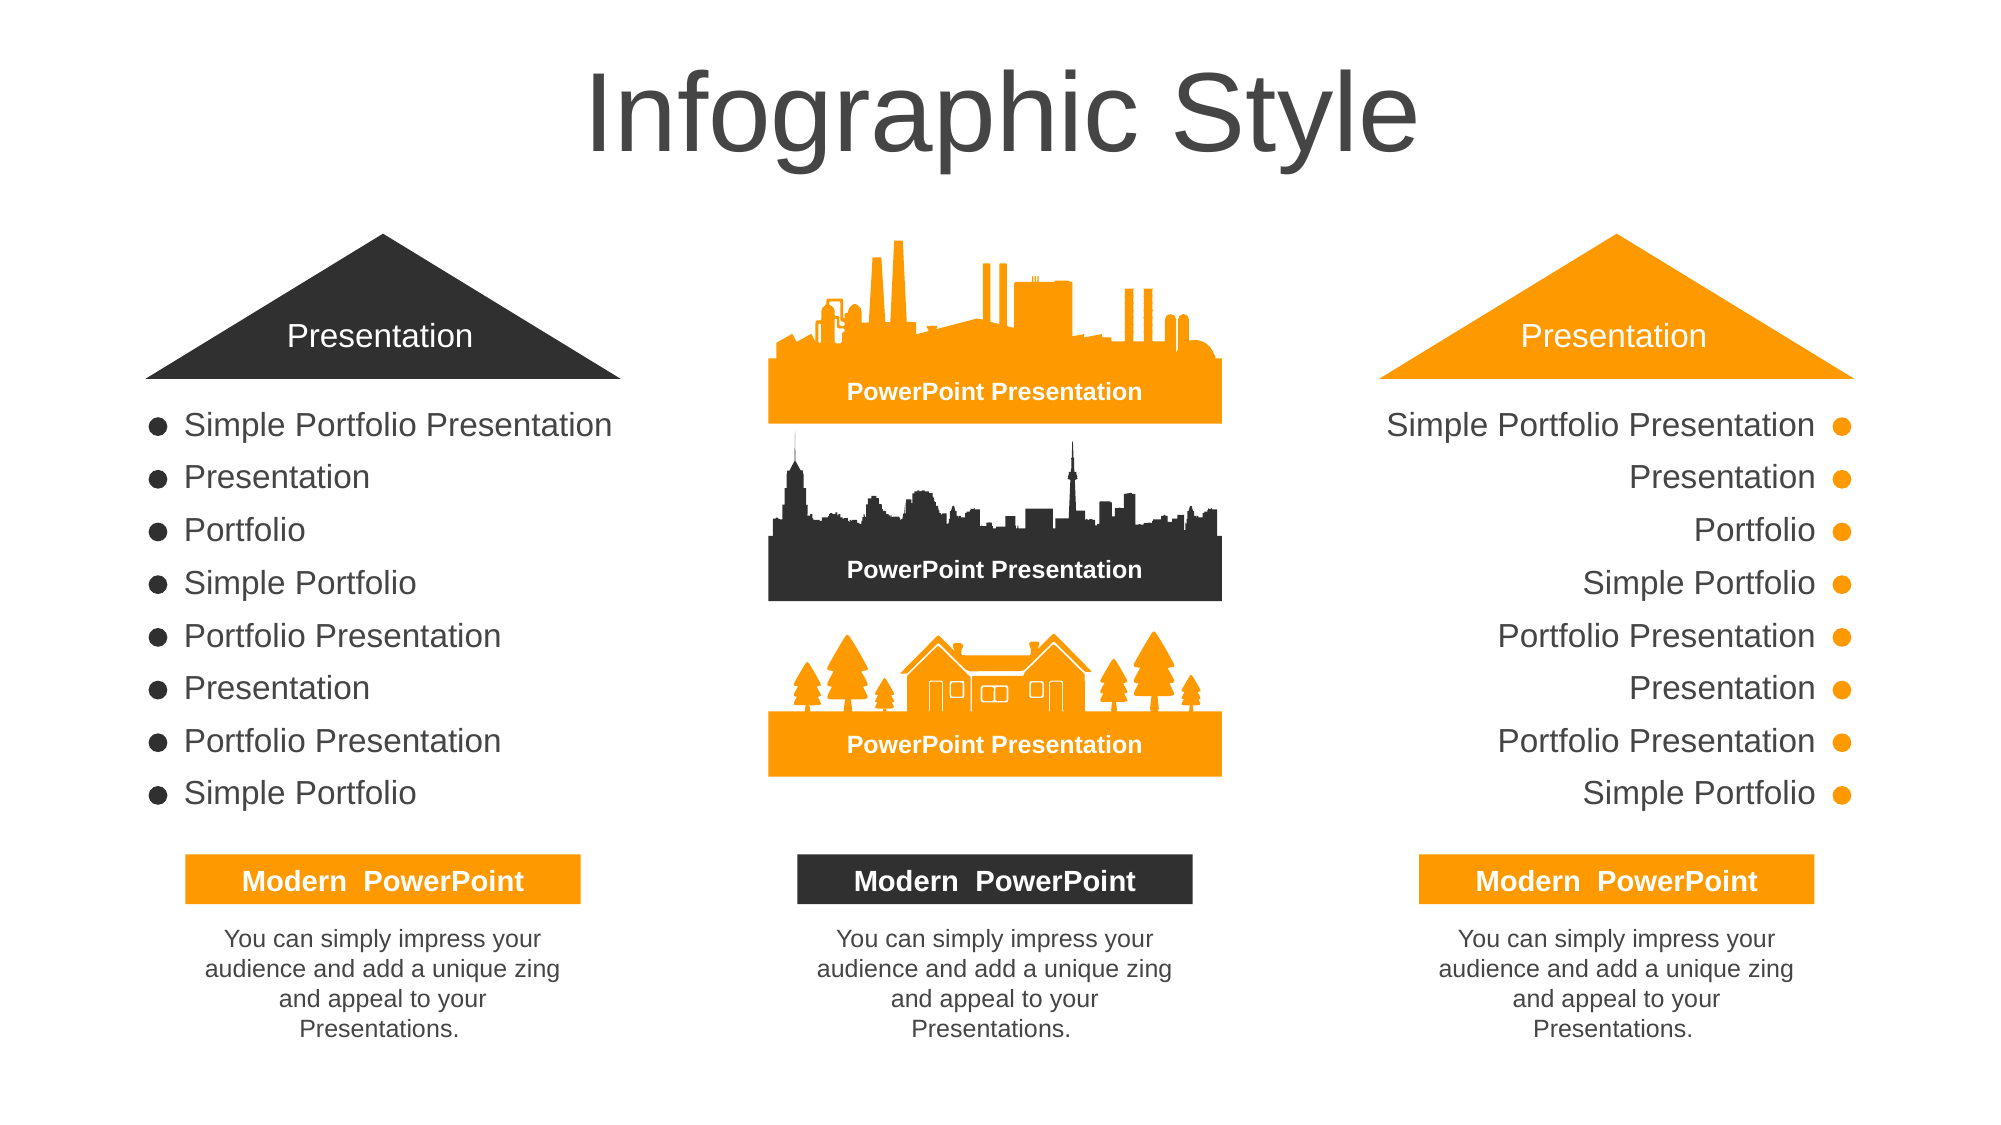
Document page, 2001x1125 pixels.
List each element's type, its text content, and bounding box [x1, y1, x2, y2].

text_box Portfolio Presentation [169, 719, 708, 767]
text_box Portfolio Presentation [1292, 614, 1831, 661]
text_box Presentation [1292, 456, 1831, 503]
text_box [1832, 417, 1852, 805]
text_box Simple Portfolio [1292, 561, 1831, 608]
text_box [1419, 854, 1815, 1052]
text_box Presentation [1292, 666, 1831, 714]
text_box Simple Portfolio [169, 561, 708, 608]
text_box [141, 232, 625, 380]
list Infographic Style [53, 55, 1952, 175]
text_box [768, 631, 1222, 777]
text_box Presentation [169, 666, 708, 714]
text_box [768, 240, 1222, 424]
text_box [797, 854, 1193, 1052]
text_box Presentation [1505, 314, 1728, 361]
text_box Portfolio Presentation [169, 614, 708, 661]
text_box Portfolio Presentation [1292, 719, 1831, 767]
text_box Simple Portfolio Presentation [169, 403, 708, 450]
text_box [1375, 232, 1858, 380]
text_box Presentation [169, 456, 708, 503]
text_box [148, 417, 168, 805]
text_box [768, 430, 1222, 602]
text_box Portfolio [169, 508, 708, 556]
text_box Simple Portfolio Presentation [1292, 403, 1831, 450]
text_box Portfolio [1292, 508, 1831, 556]
text_box Presentation [272, 314, 494, 361]
text_box Simple Portfolio [1292, 772, 1831, 819]
text_box Simple Portfolio [169, 772, 708, 819]
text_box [185, 854, 581, 1052]
